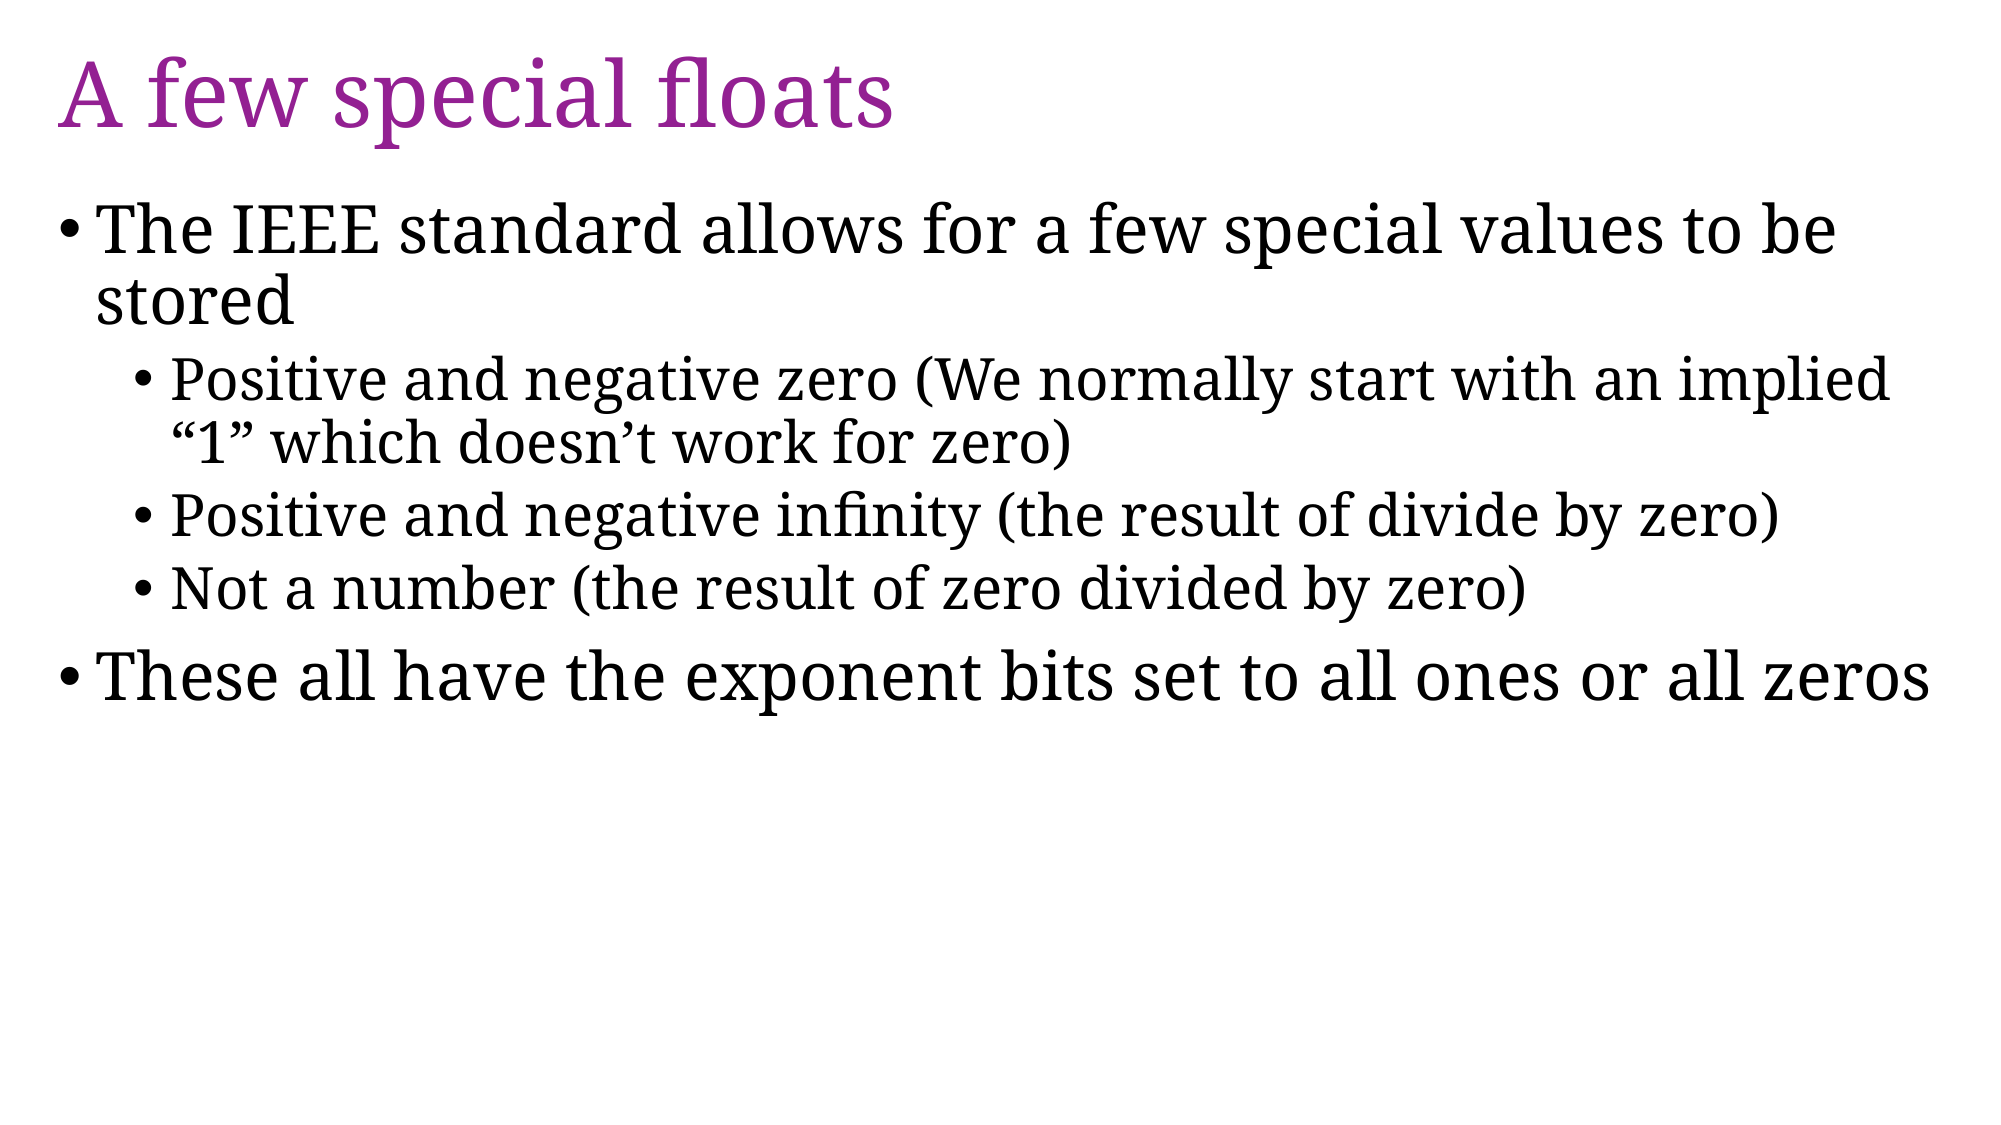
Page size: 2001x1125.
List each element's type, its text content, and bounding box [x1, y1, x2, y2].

list The IEEE standard allows for a few special values to be stored Positive and negative zero (We normally start with an implied “1” which doesn’t work for zero) Positive and negative infinity (the result of divide by zero) Not a number (the result of zero divided by zero) These all have the exponent bits set to all ones or all zeros [43, 188, 1953, 1106]
title A few special floats [43, 25, 1953, 171]
